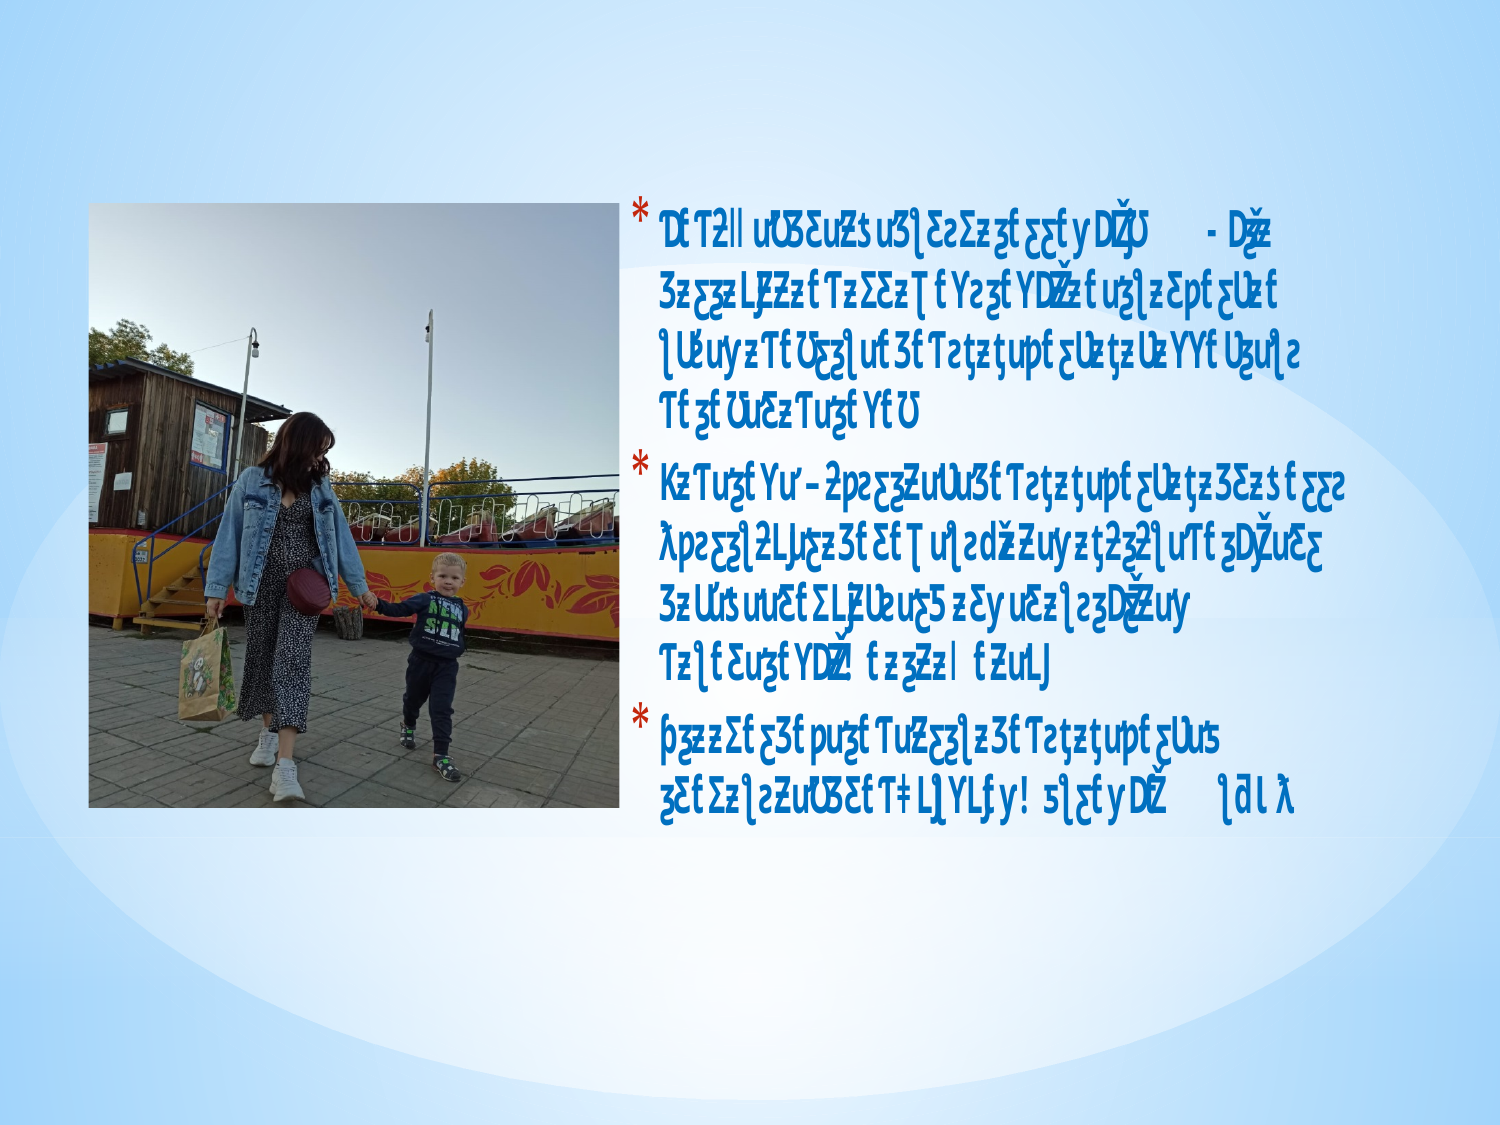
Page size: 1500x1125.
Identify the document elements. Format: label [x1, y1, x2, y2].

picture [88, 188, 1419, 828]
